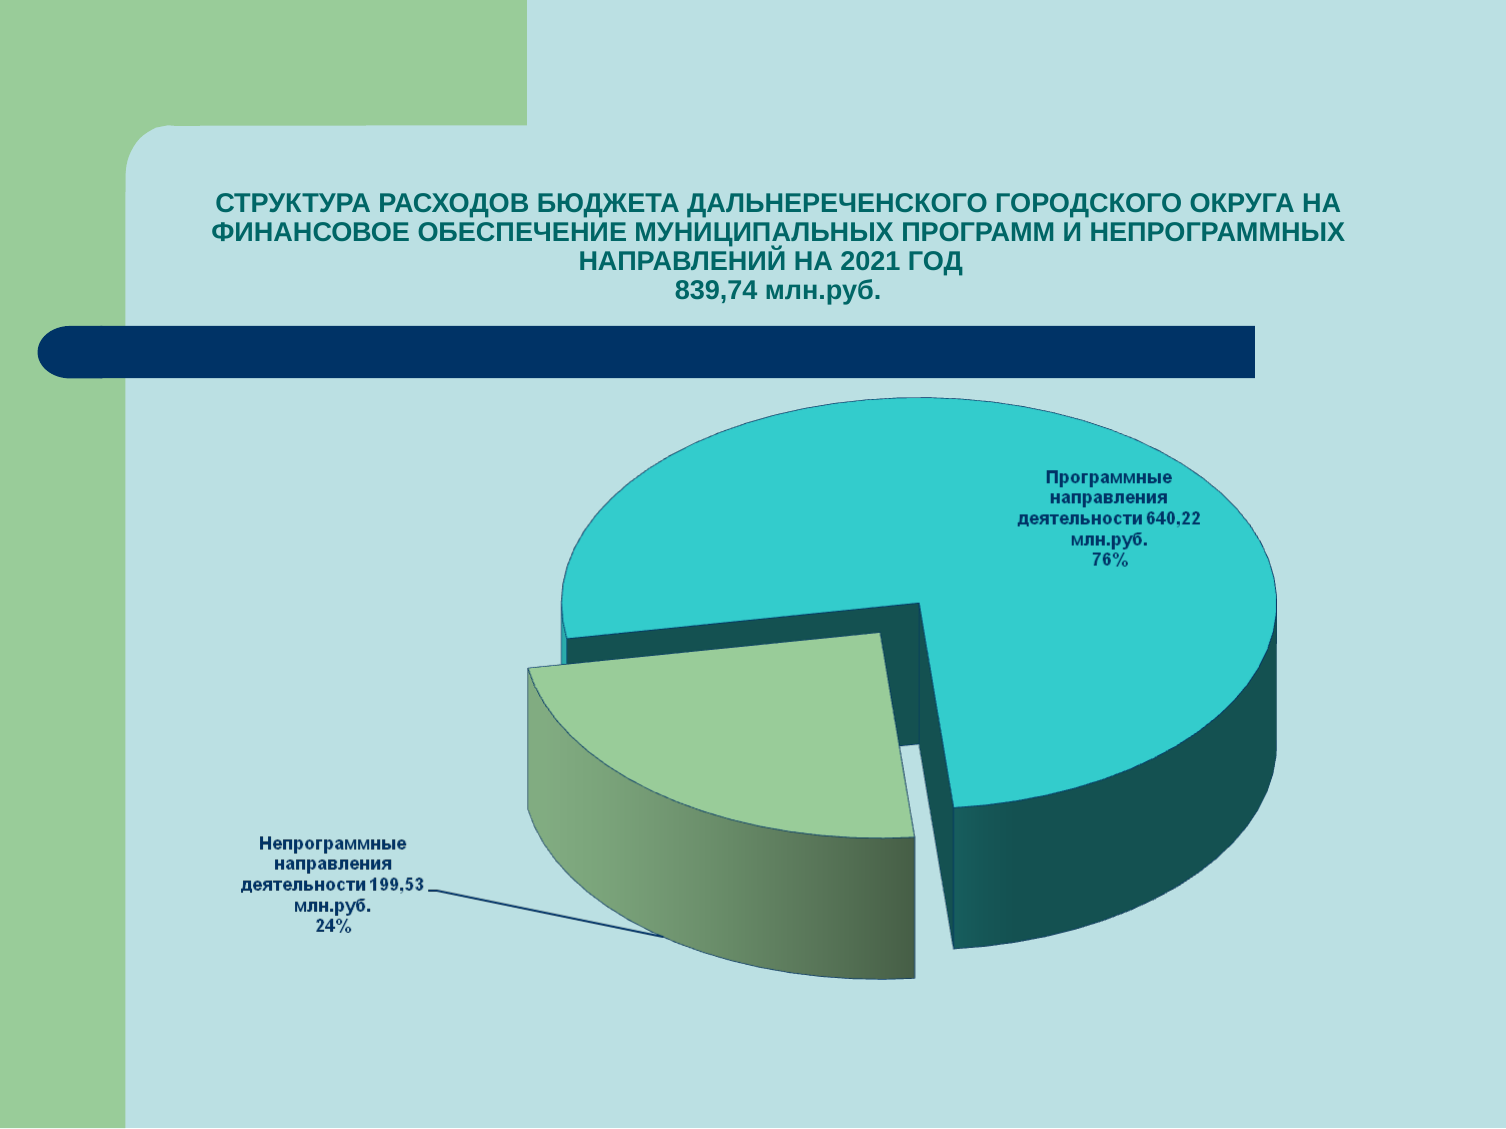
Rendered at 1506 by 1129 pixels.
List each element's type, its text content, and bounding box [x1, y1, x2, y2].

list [190, 388, 1353, 1002]
title СТРУКТУРА РАСХОДОВ БЮДЖЕТА ДАЛЬНЕРЕЧЕНСКОГО ГОРОДСКОГО ОКРУГА НА ФИНАНСОВОЕ ОБЕСПЕЧЕНИЕ МУНИЦИПАЛЬНЫХ ПРОГРАММ И НЕПРОГРАММНЫХ НАПРАВЛЕНИЙ НА 2021 ГОД 839,74 млн.руб. [125, 124, 1431, 314]
